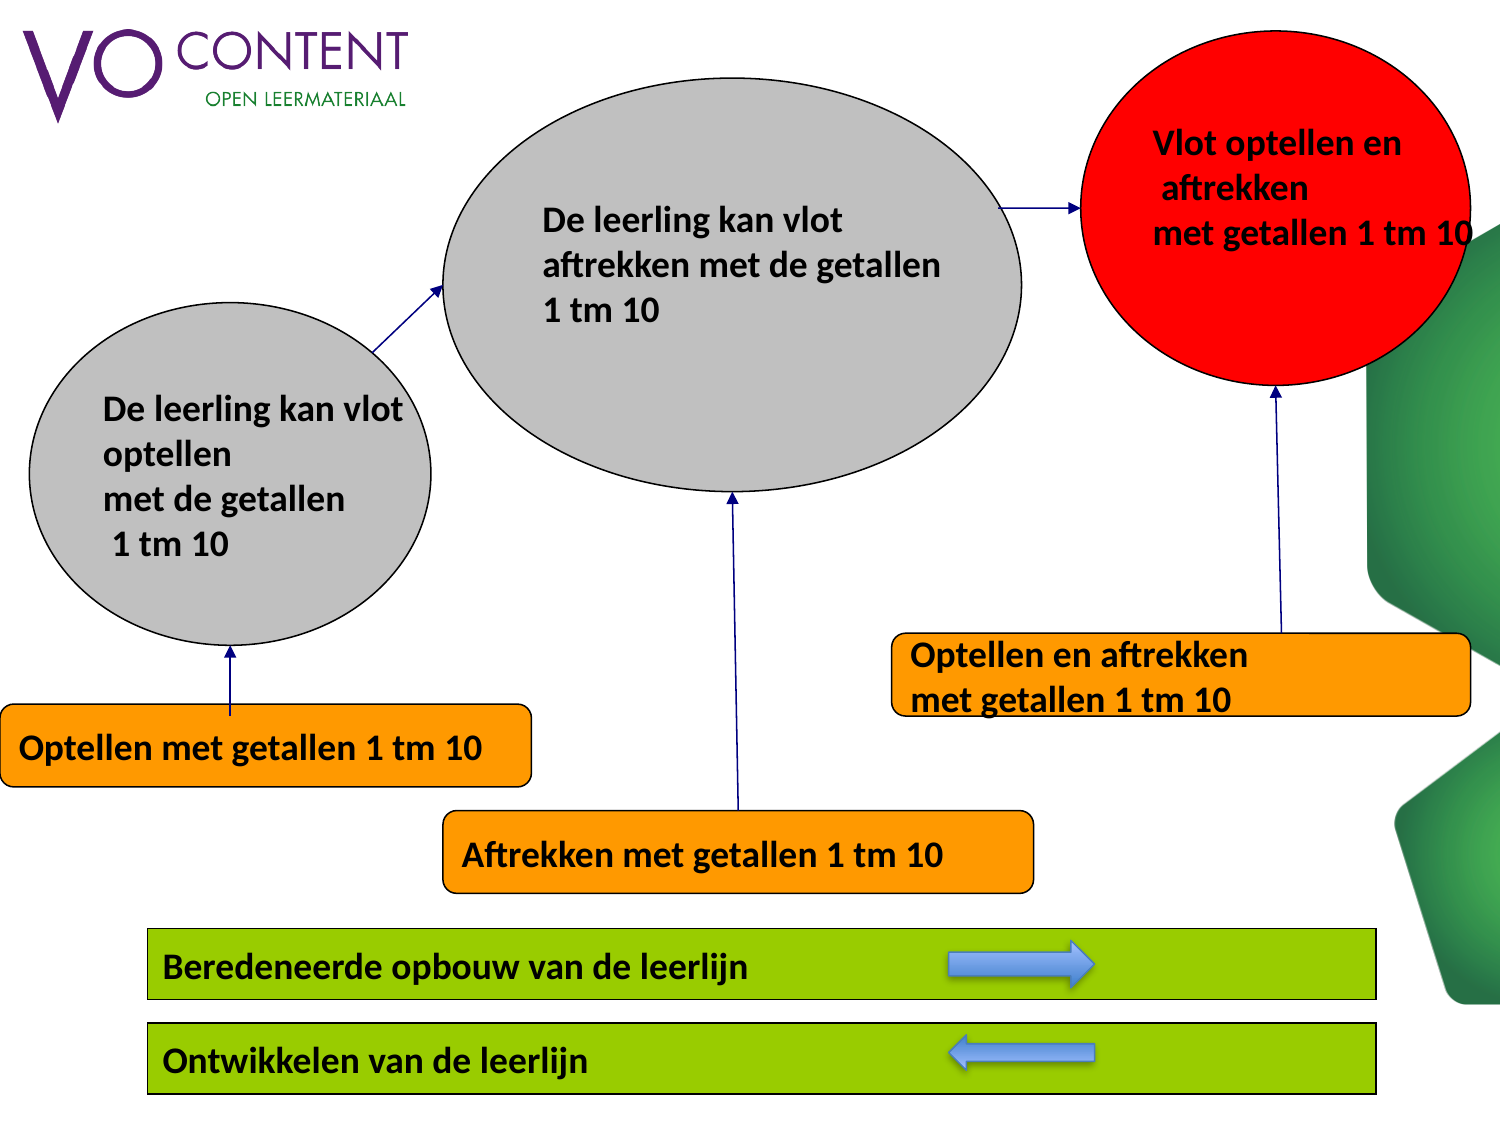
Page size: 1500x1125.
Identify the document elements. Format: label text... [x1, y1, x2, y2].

picture [1366, 222, 1500, 1005]
picture [22, 29, 408, 124]
text_box De leerling kan vlot optellen met de getallen 1 tm 10 [29, 302, 431, 646]
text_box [1275, 385, 1282, 634]
text_box Ontwikkelen van de leerlijn [147, 1023, 1376, 1094]
text_box Aftrekken met getallen 1 tm 10 [442, 810, 1034, 894]
text_box Vlot optellen en aftrekken met getallen 1 tm 10 [1080, 30, 1471, 386]
text_box [947, 939, 1096, 989]
text_box Optellen met getallen 1 tm 10 [0, 704, 532, 787]
text_box Beredeneerde opbouw van de leerlijn [147, 928, 1376, 1000]
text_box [371, 284, 444, 354]
text_box De leerling kan vlot aftrekken met de getallen 1 tm 10 [442, 78, 1022, 492]
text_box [732, 491, 739, 811]
text_box [948, 1034, 1096, 1072]
text_box Optellen en aftrekken met getallen 1 tm 10 [891, 633, 1471, 717]
